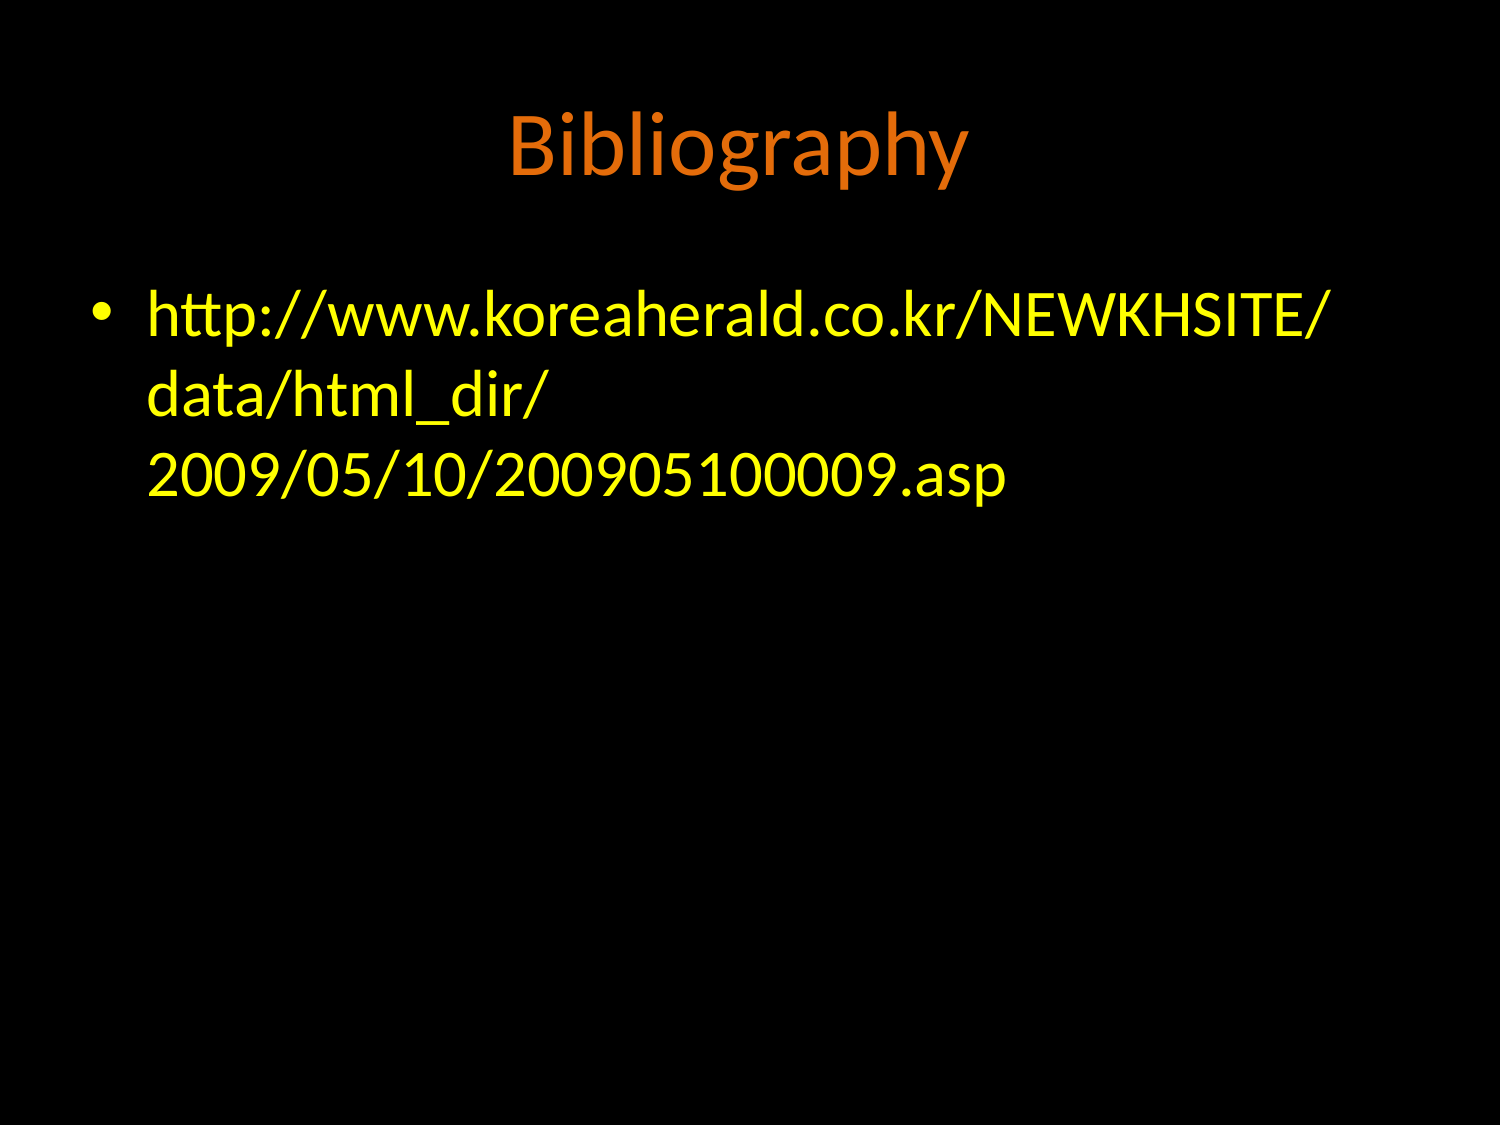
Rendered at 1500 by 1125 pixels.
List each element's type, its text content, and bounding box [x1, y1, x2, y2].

list http://www.koreaherald.co.kr/NEWKHSITE/data/html_dir/2009/05/10/200905100009.asp [75, 262, 1425, 1005]
title Bibliography [75, 45, 1425, 233]
